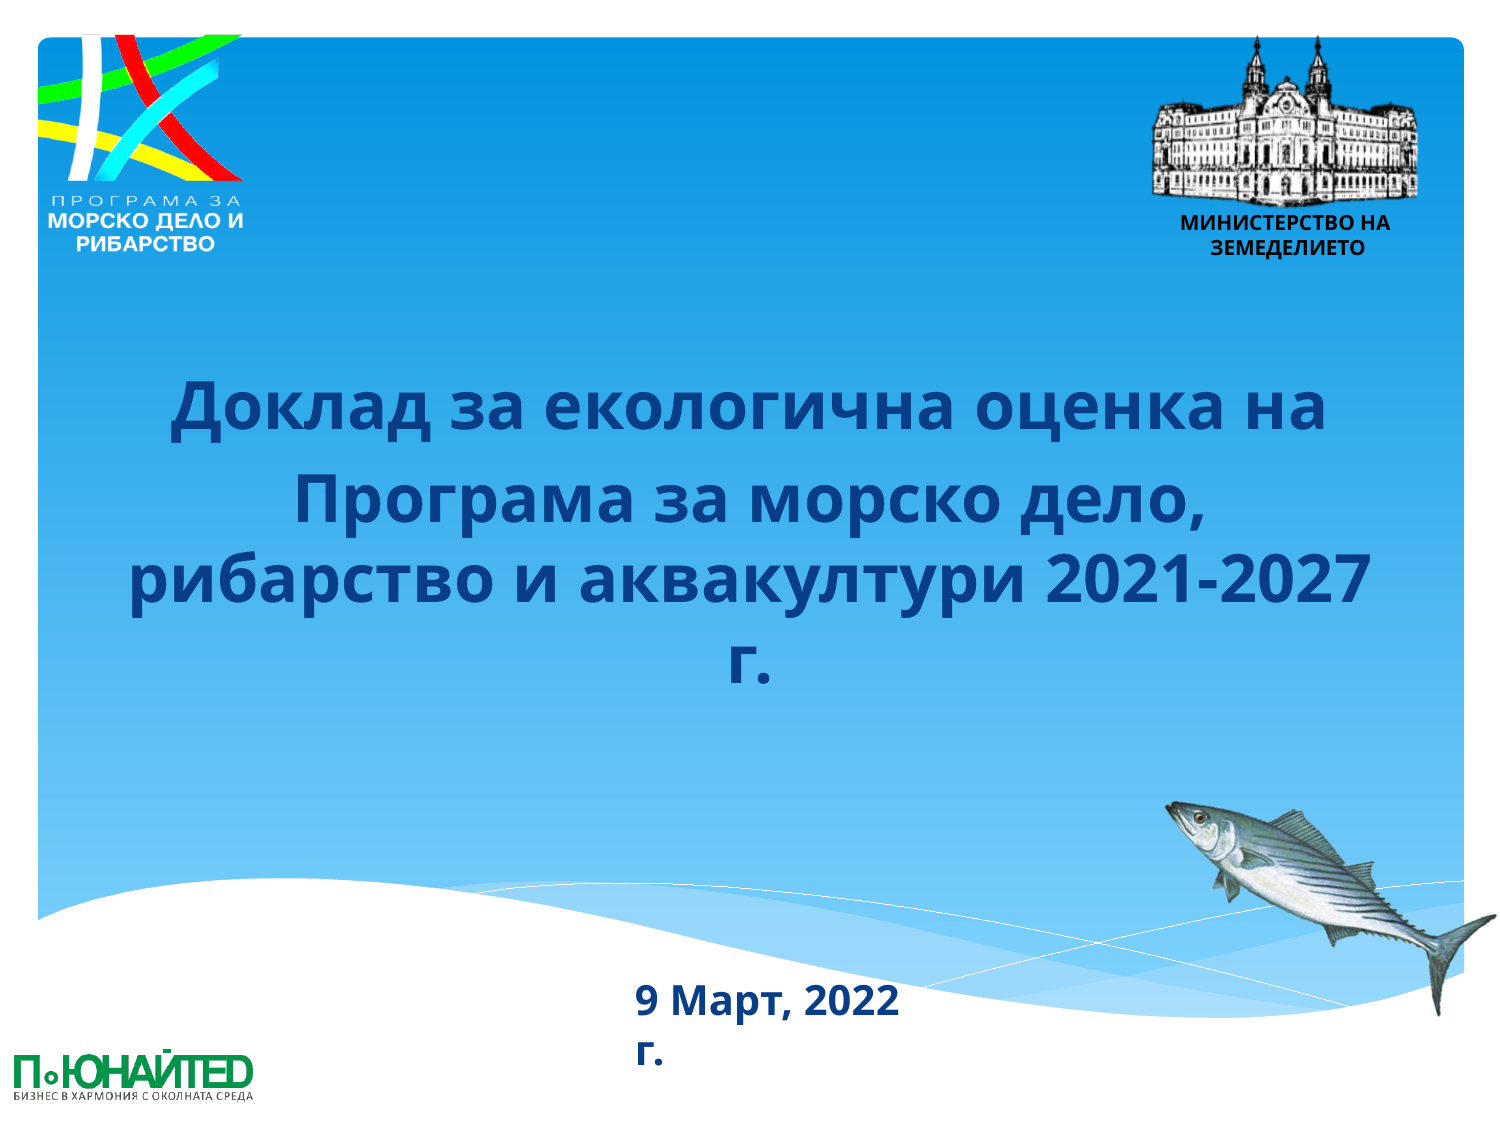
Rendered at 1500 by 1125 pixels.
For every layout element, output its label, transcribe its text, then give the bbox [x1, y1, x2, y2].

picture [1135, 741, 1500, 1027]
picture [13, 1049, 253, 1102]
text_box 9 Март, 2022 г. [620, 966, 922, 1082]
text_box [1093, 30, 1482, 268]
subtitle Доклад за екологична оценка на Програма за морско дело, рибарство и аквакултури 2021-2027 г. [88, 233, 1412, 718]
picture [17, 24, 255, 258]
